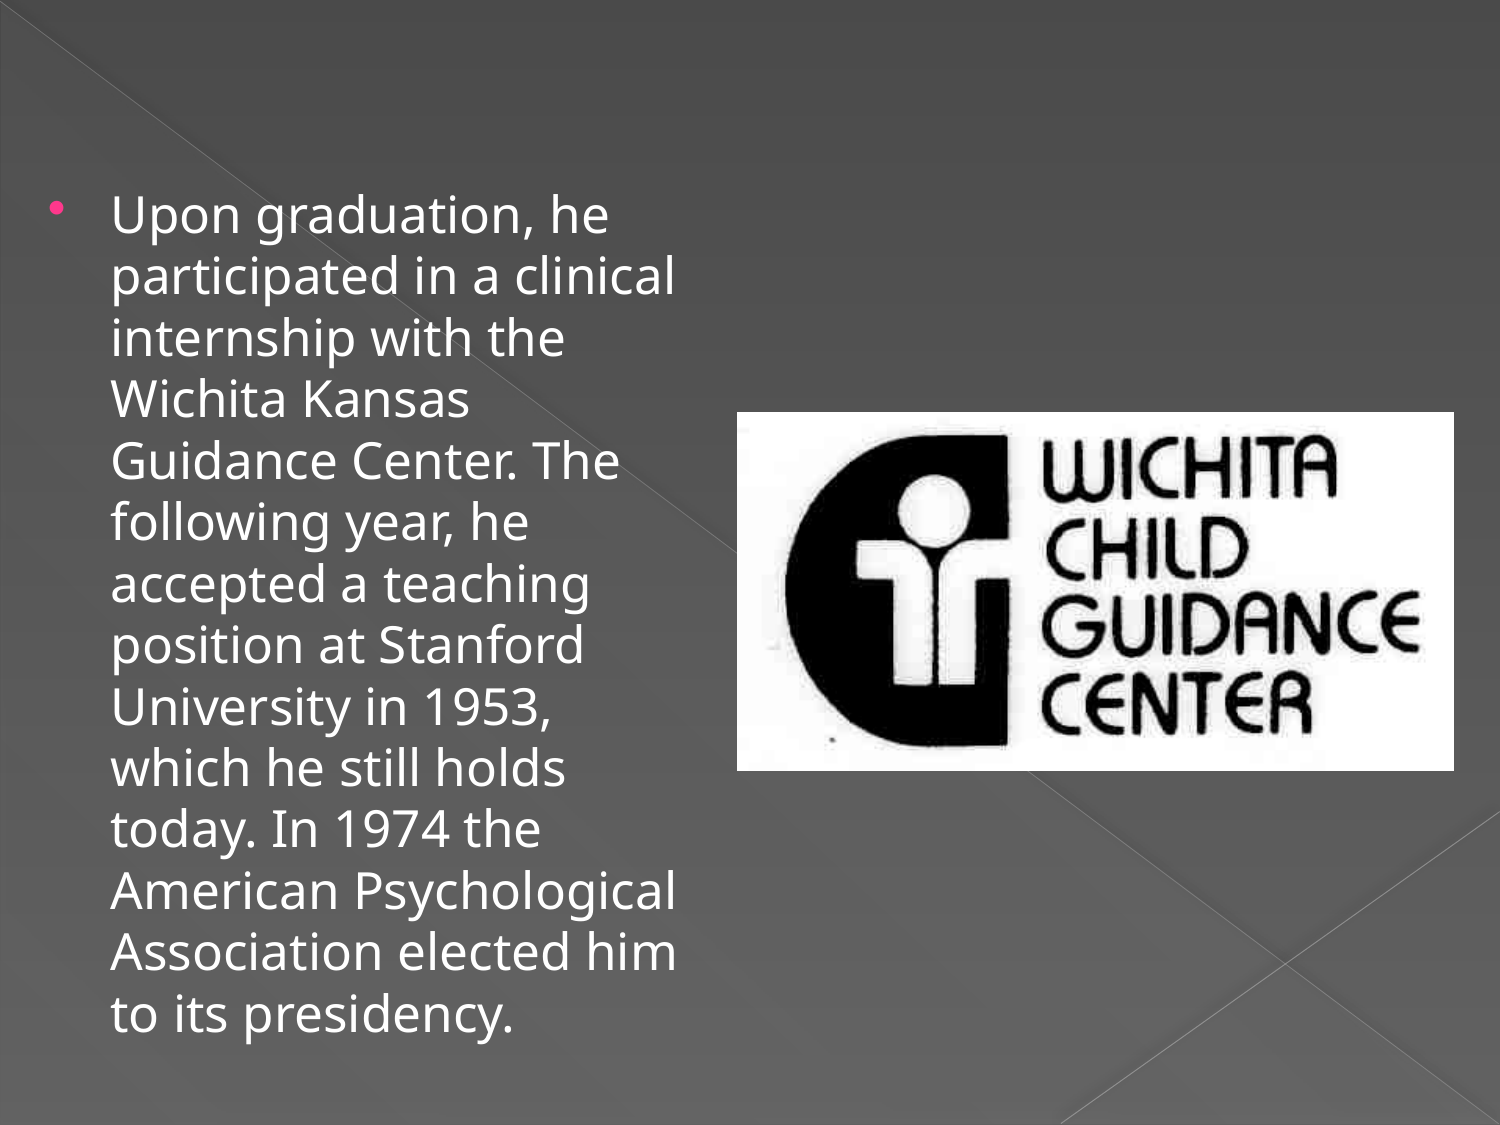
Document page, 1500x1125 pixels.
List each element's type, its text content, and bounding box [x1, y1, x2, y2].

picture [737, 412, 1454, 771]
list Upon graduation, he participated in a clinical internship with the Wichita Kansas Guidance Center. The following year, he accepted a teaching position at Stanford University in 1953, which he still holds today. In 1974 the American Psychological Association elected him to its presidency. [24, 174, 713, 1059]
